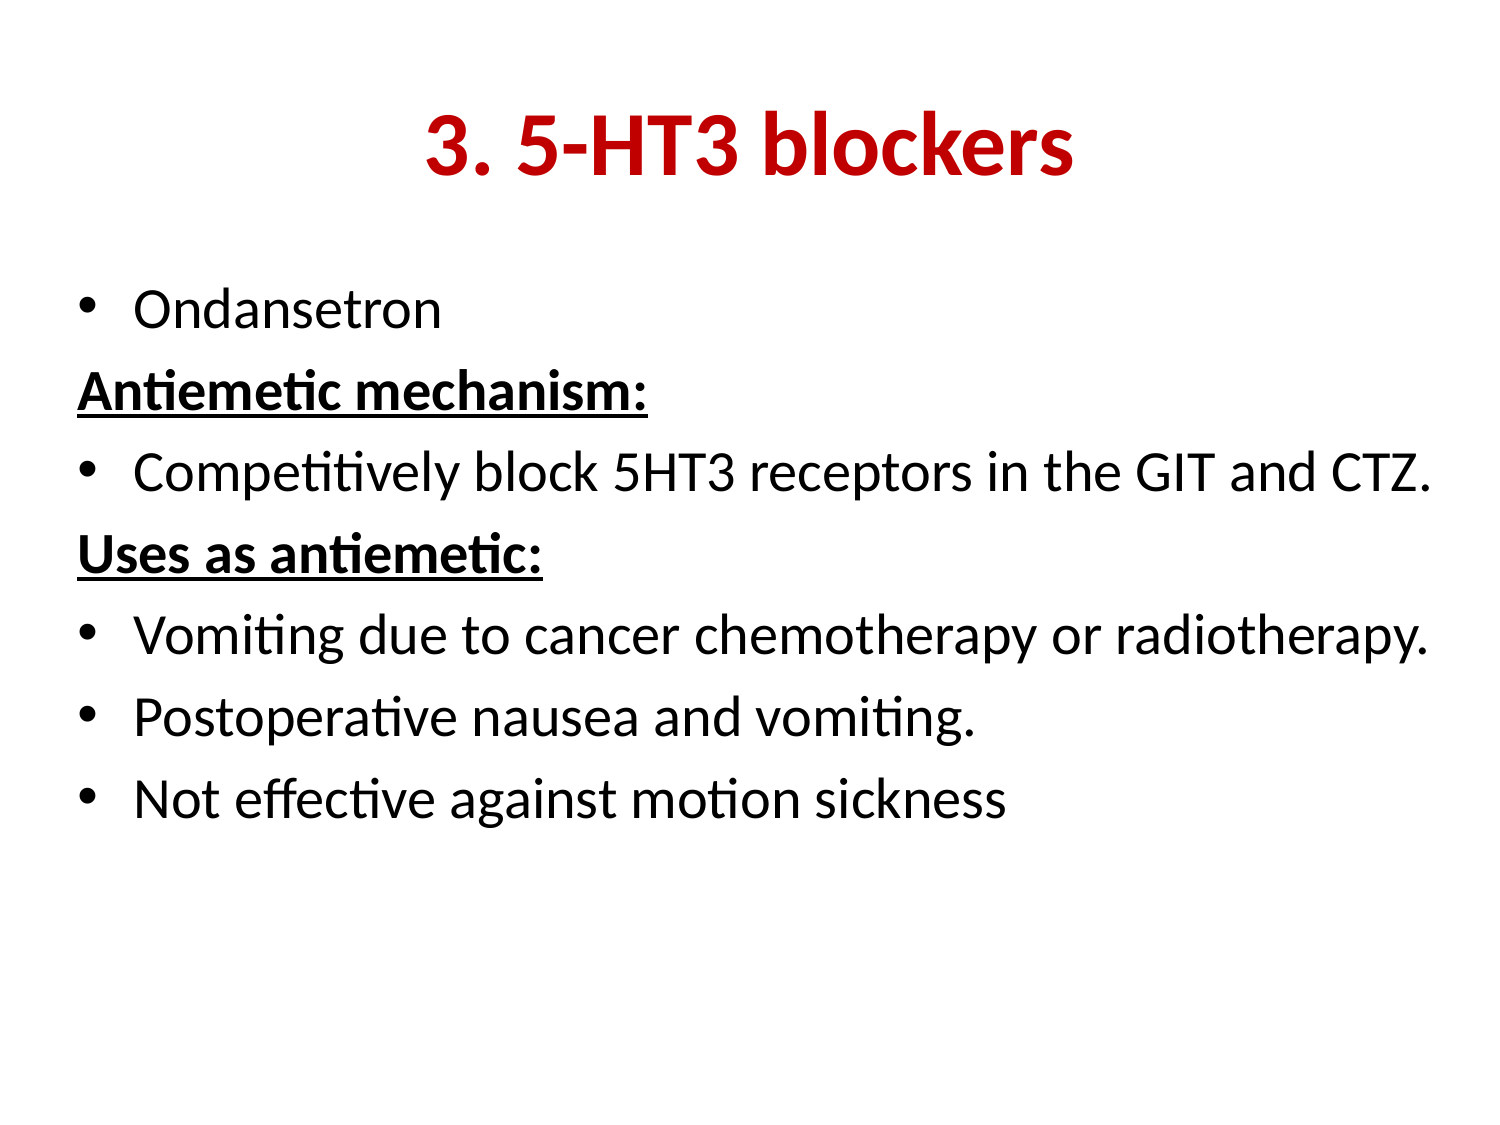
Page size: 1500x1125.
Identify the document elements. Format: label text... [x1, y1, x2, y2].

title 3. 5-HT3 blockers [75, 45, 1425, 233]
list Ondansetron Antiemetic mechanism: Competitively block 5HT3 receptors in the GIT and CTZ. Uses as antiemetic: Vomiting due to cancer chemotherapy or radiotherapy. Postoperative nausea and vomiting. Not effective against motion sickness [62, 262, 1475, 1075]
